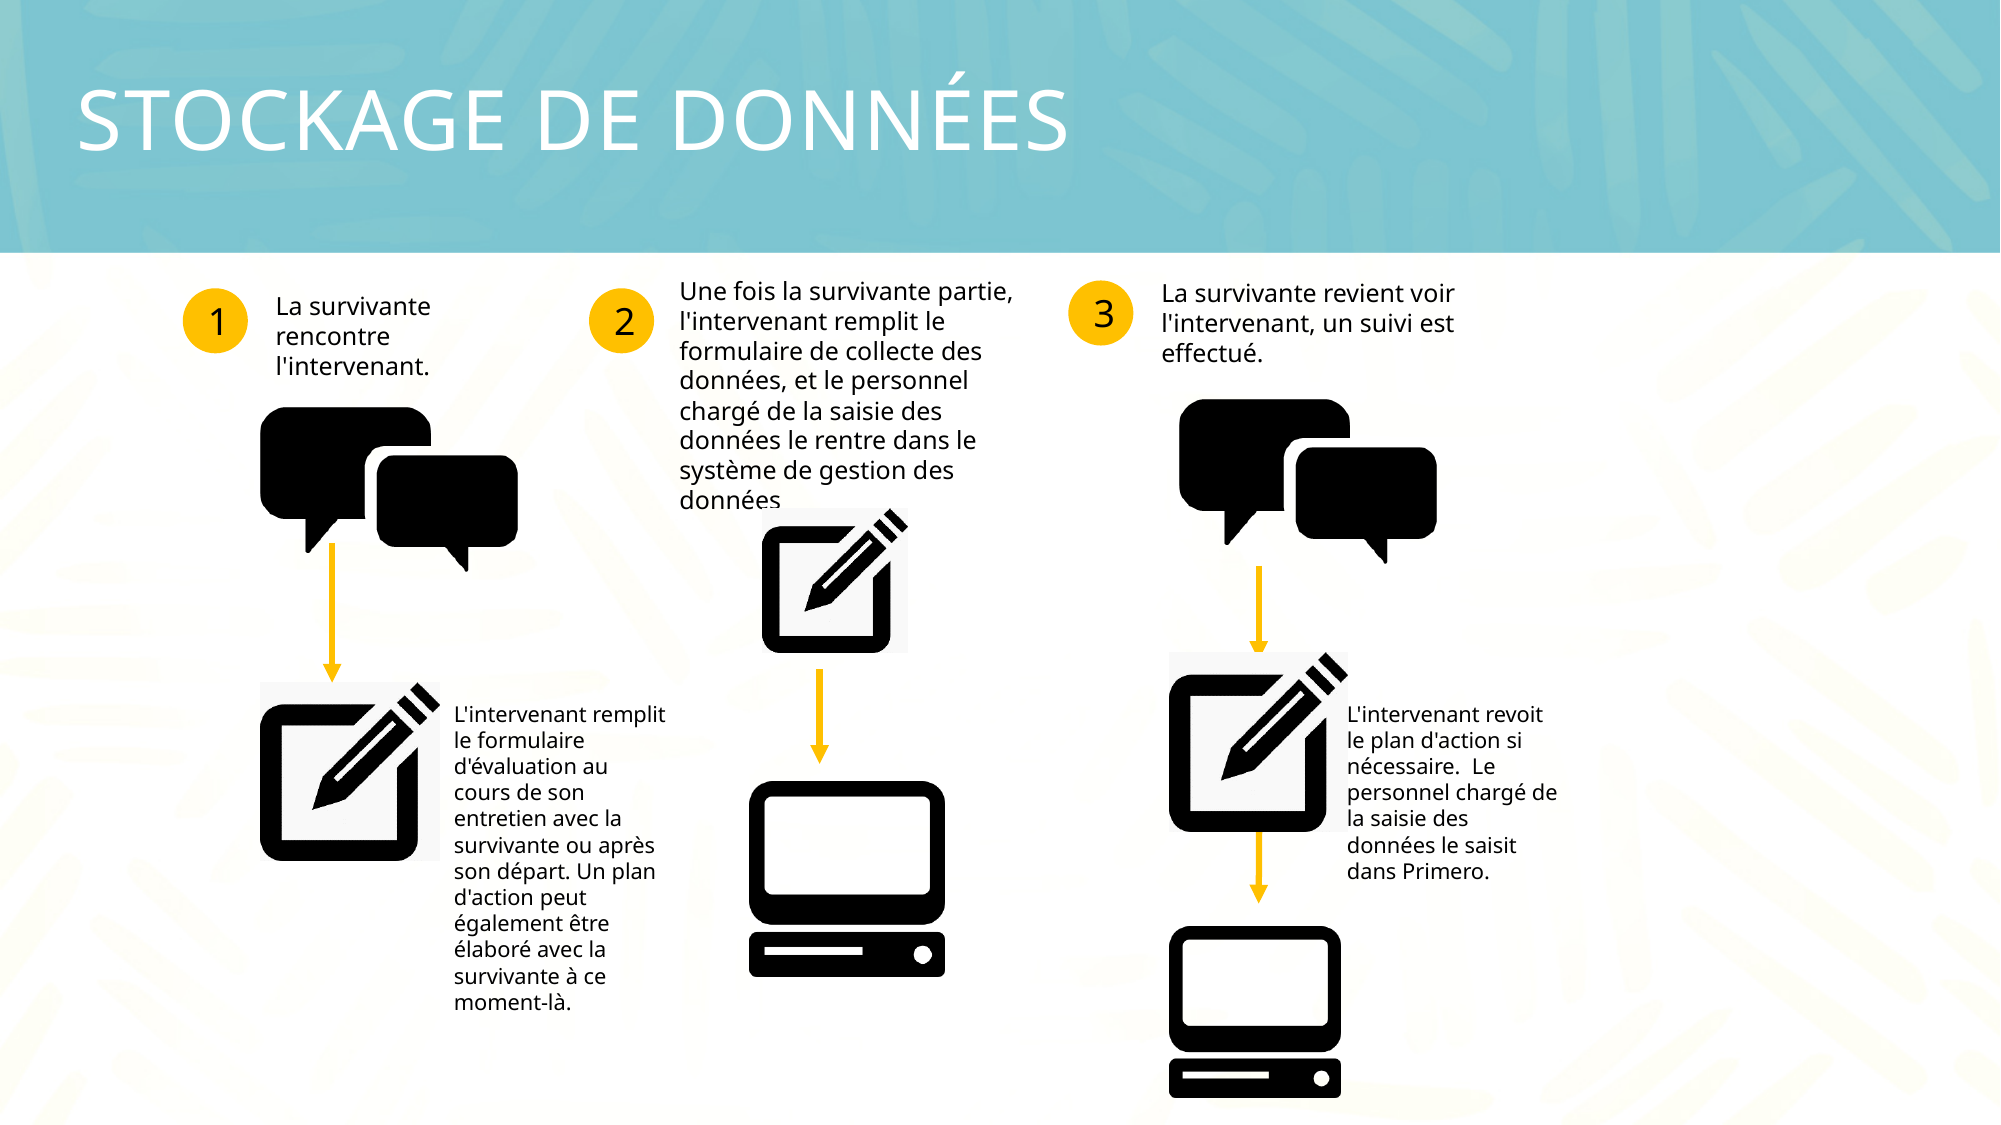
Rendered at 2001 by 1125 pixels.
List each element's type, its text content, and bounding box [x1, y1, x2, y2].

text_box La survivante rencontre l'intervenant. [260, 283, 524, 315]
text_box 3 [1068, 280, 1134, 346]
text_box L'intervenant remplit le formulaire d'évaluation au cours de son entretien avec la survivante ou après son départ. Un plan d'action peut également être élaboré avec la survivante à ce moment-là. [439, 692, 683, 1023]
picture [0, 0, 2000, 1125]
text_box La survivante revient voir l'intervenant, un suivi est effectué. [1146, 270, 1521, 375]
text_box 2 [589, 288, 655, 354]
text_box Une fois la survivante partie, l'intervenant remplit le formulaire de collecte des données, et le personnel chargé de la saisie des données le rentre dans le système de gestion des données [664, 267, 1039, 523]
title Stockage de données [61, 33, 1938, 220]
text_box L'intervenant revoit le plan d'action si nécessaire. Le personnel chargé de la saisie des données le saisit dans Primero. [1332, 692, 1576, 892]
text_box 1 [182, 288, 248, 354]
